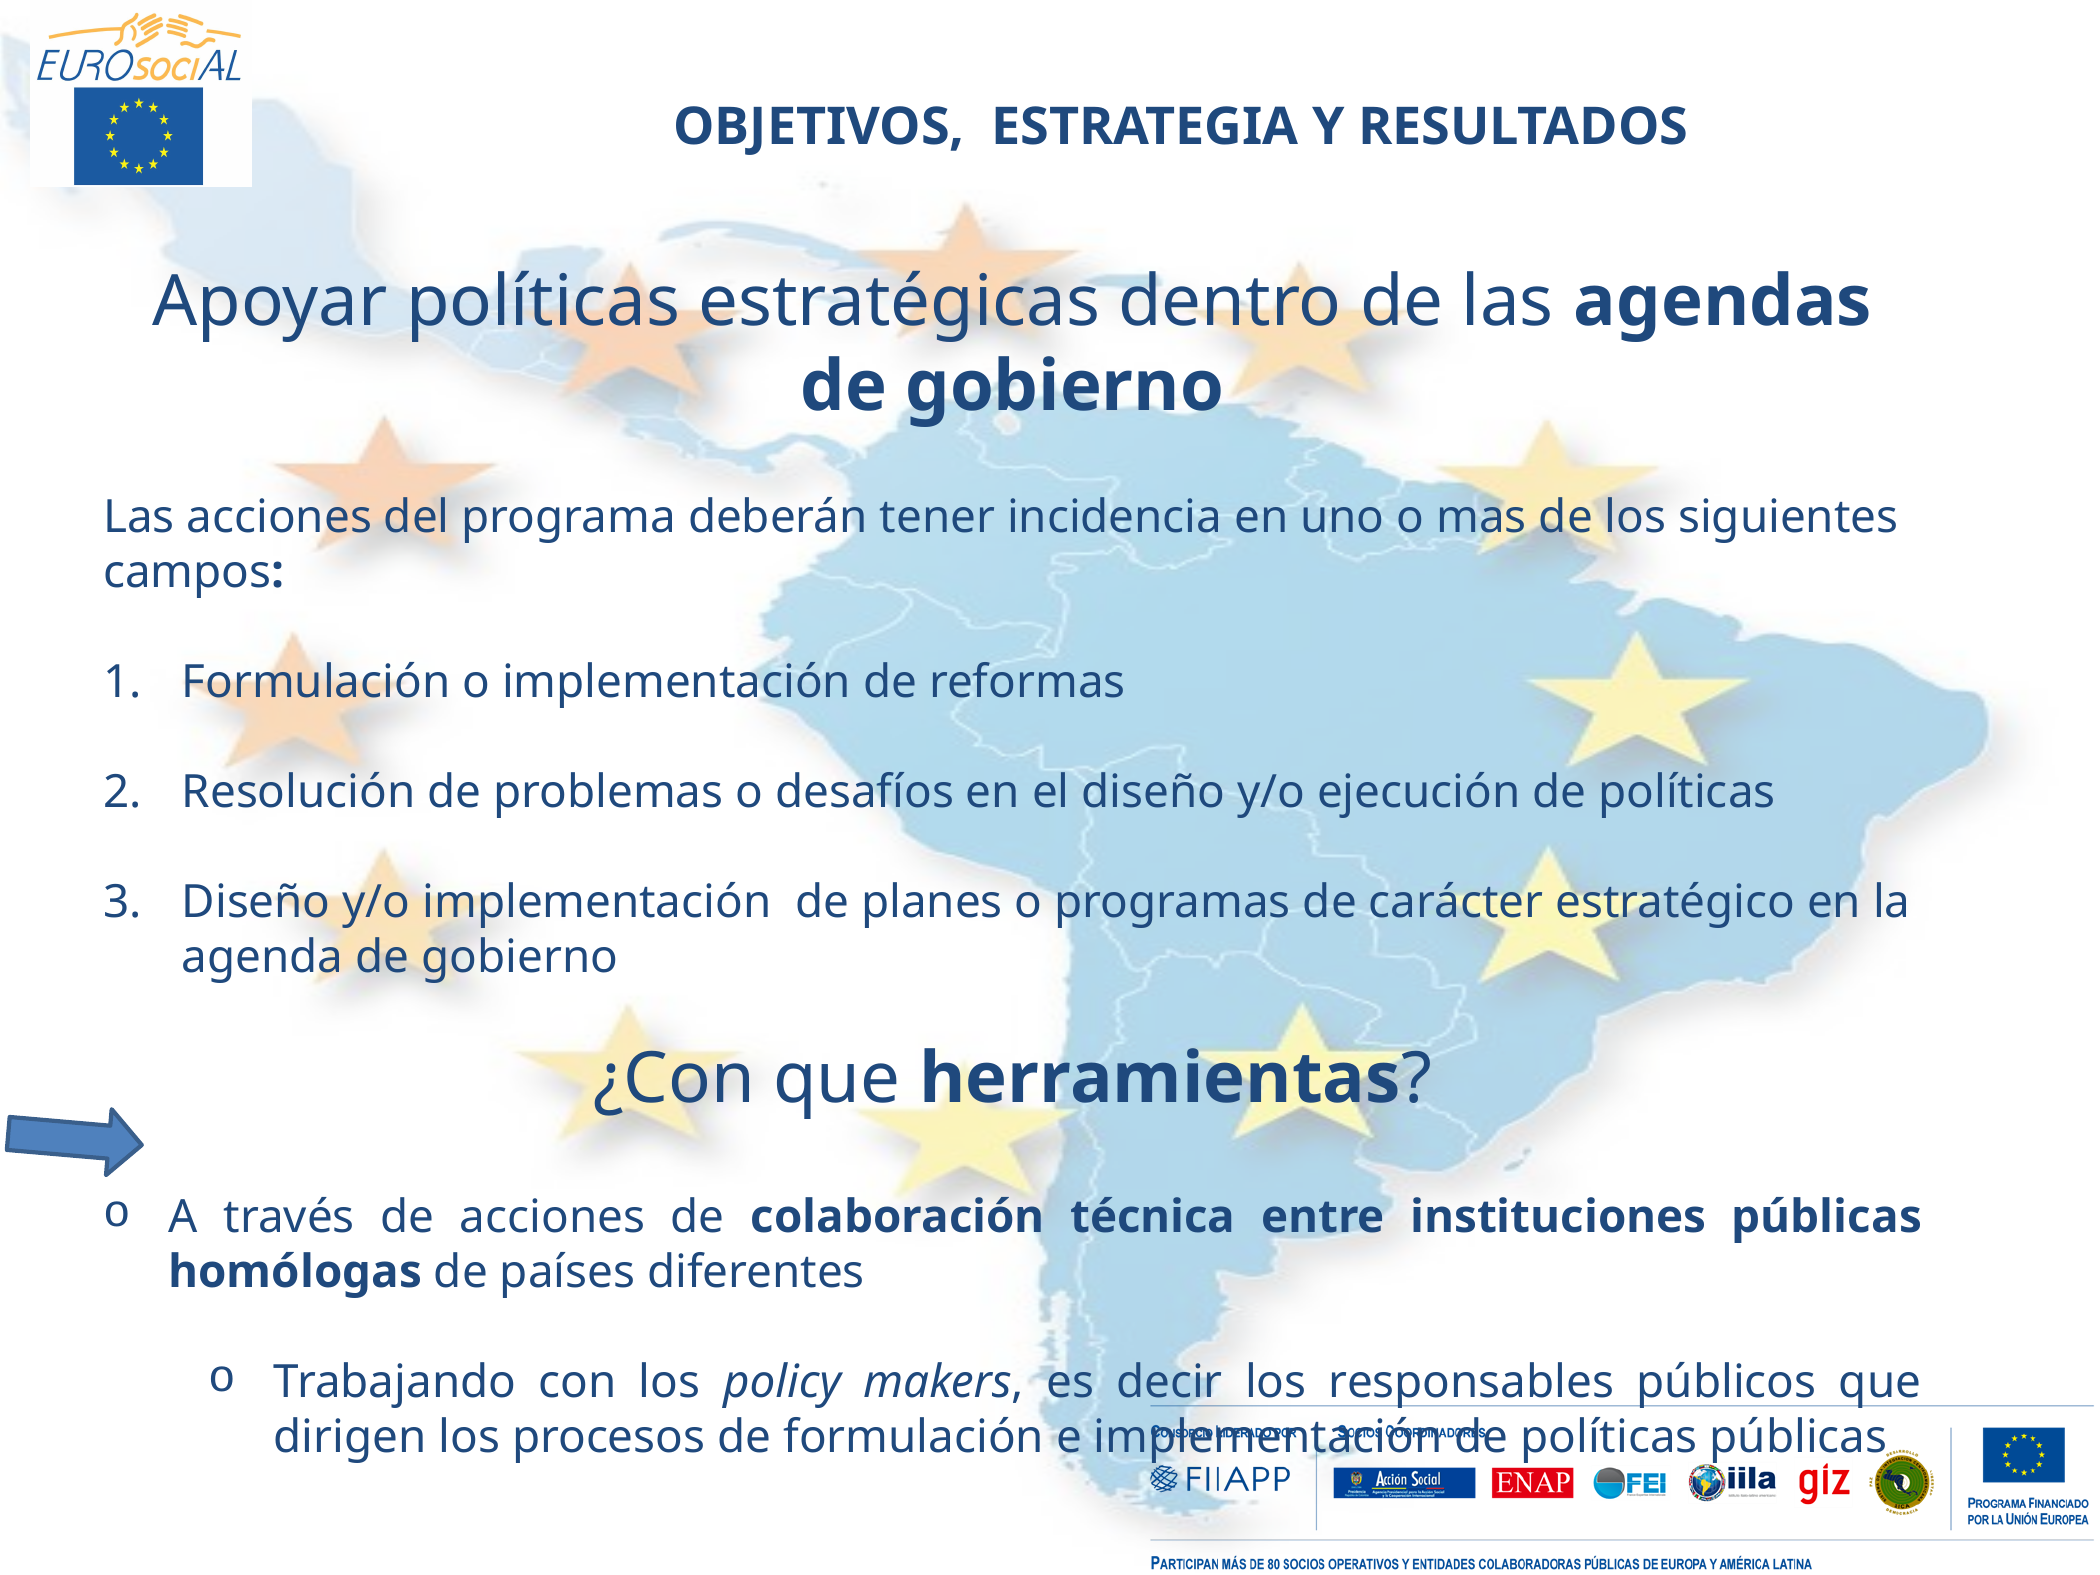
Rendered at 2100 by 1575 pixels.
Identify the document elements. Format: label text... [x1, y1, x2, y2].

text_box [4, 1107, 144, 1177]
picture [1150, 1400, 2100, 1575]
text_box OBJETIVOS, ESTRATEGIA Y RESULTADOS [410, 81, 1953, 166]
text_box Apoyar políticas estratégicas dentro de las agendas de gobierno Las acciones del programa deberán tener incidencia en uno o mas de los siguientes campos: Formulación o implementación de reformas Resolución de problemas o desafíos en el diseño y/o ejecución de políticas Diseño y/o implementación de planes o programas de carácter estratégico en la agenda de gobierno ¿Con que herramientas? A través de acciones de colaboración técnica entre instituciones públicas homólogas de países diferentes Trabajando con los policy makers, es decir los responsables públicos que dirigen los procesos de formulación e implementación de políticas públicas [82, 244, 1943, 1535]
